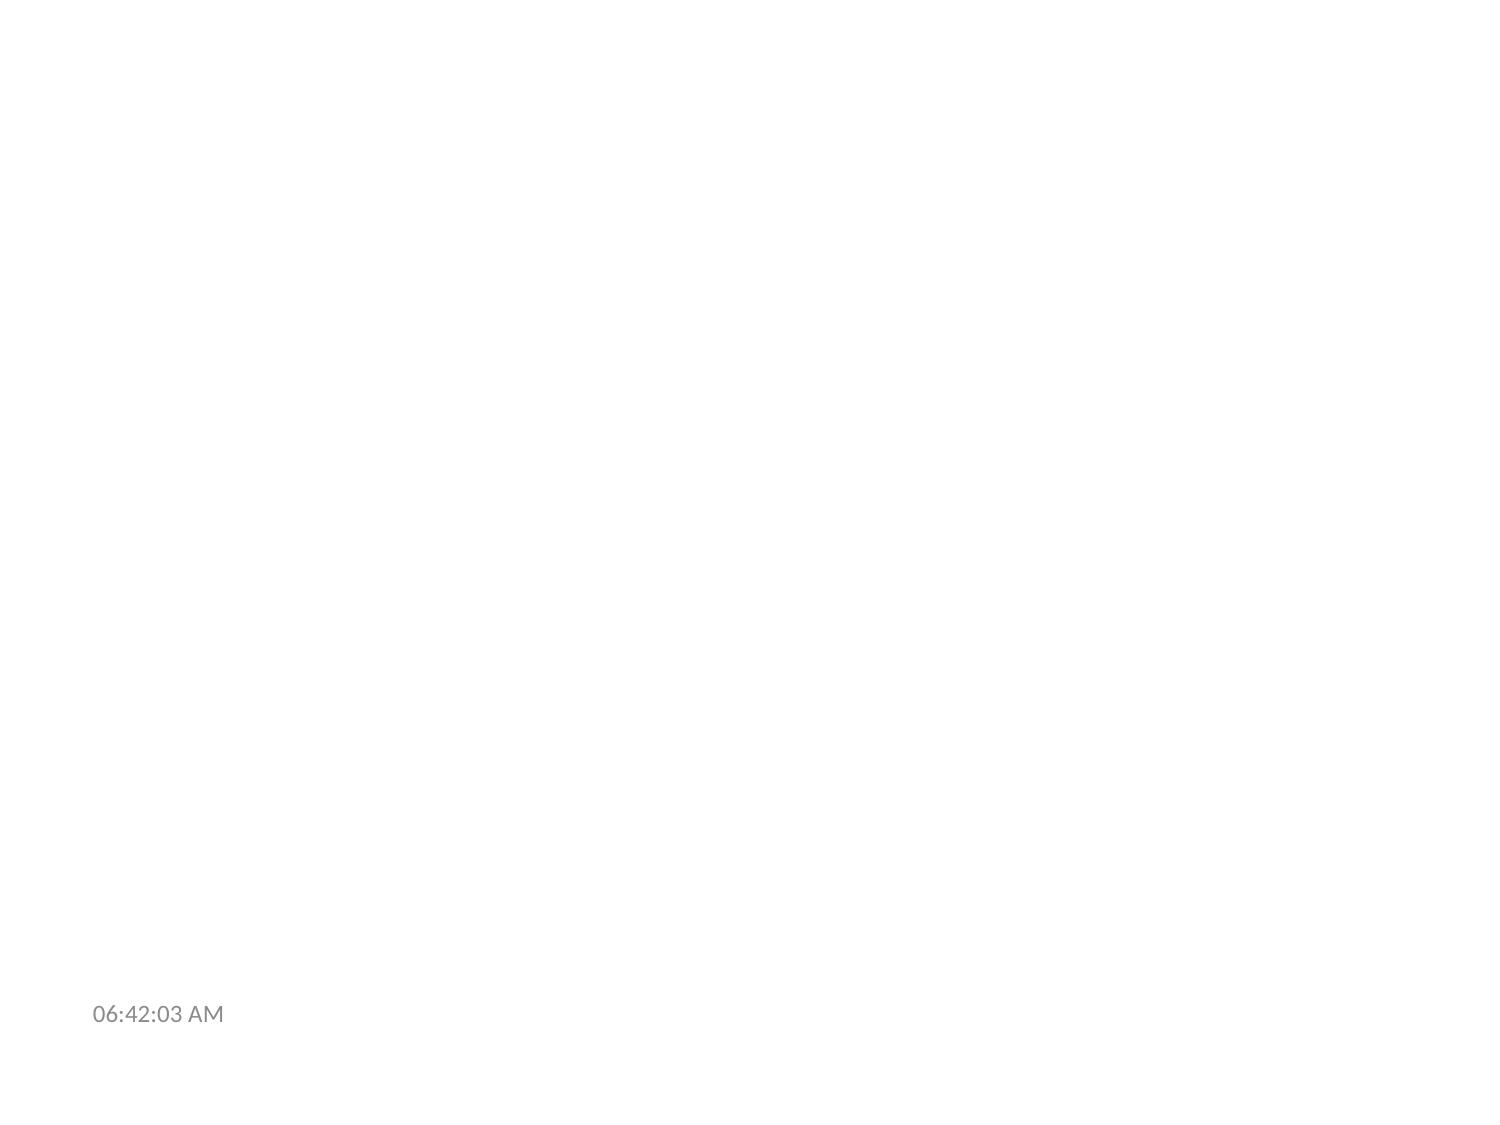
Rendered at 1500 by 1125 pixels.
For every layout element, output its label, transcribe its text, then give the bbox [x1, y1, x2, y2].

text_box 3:35:09 PM [77, 982, 428, 1043]
